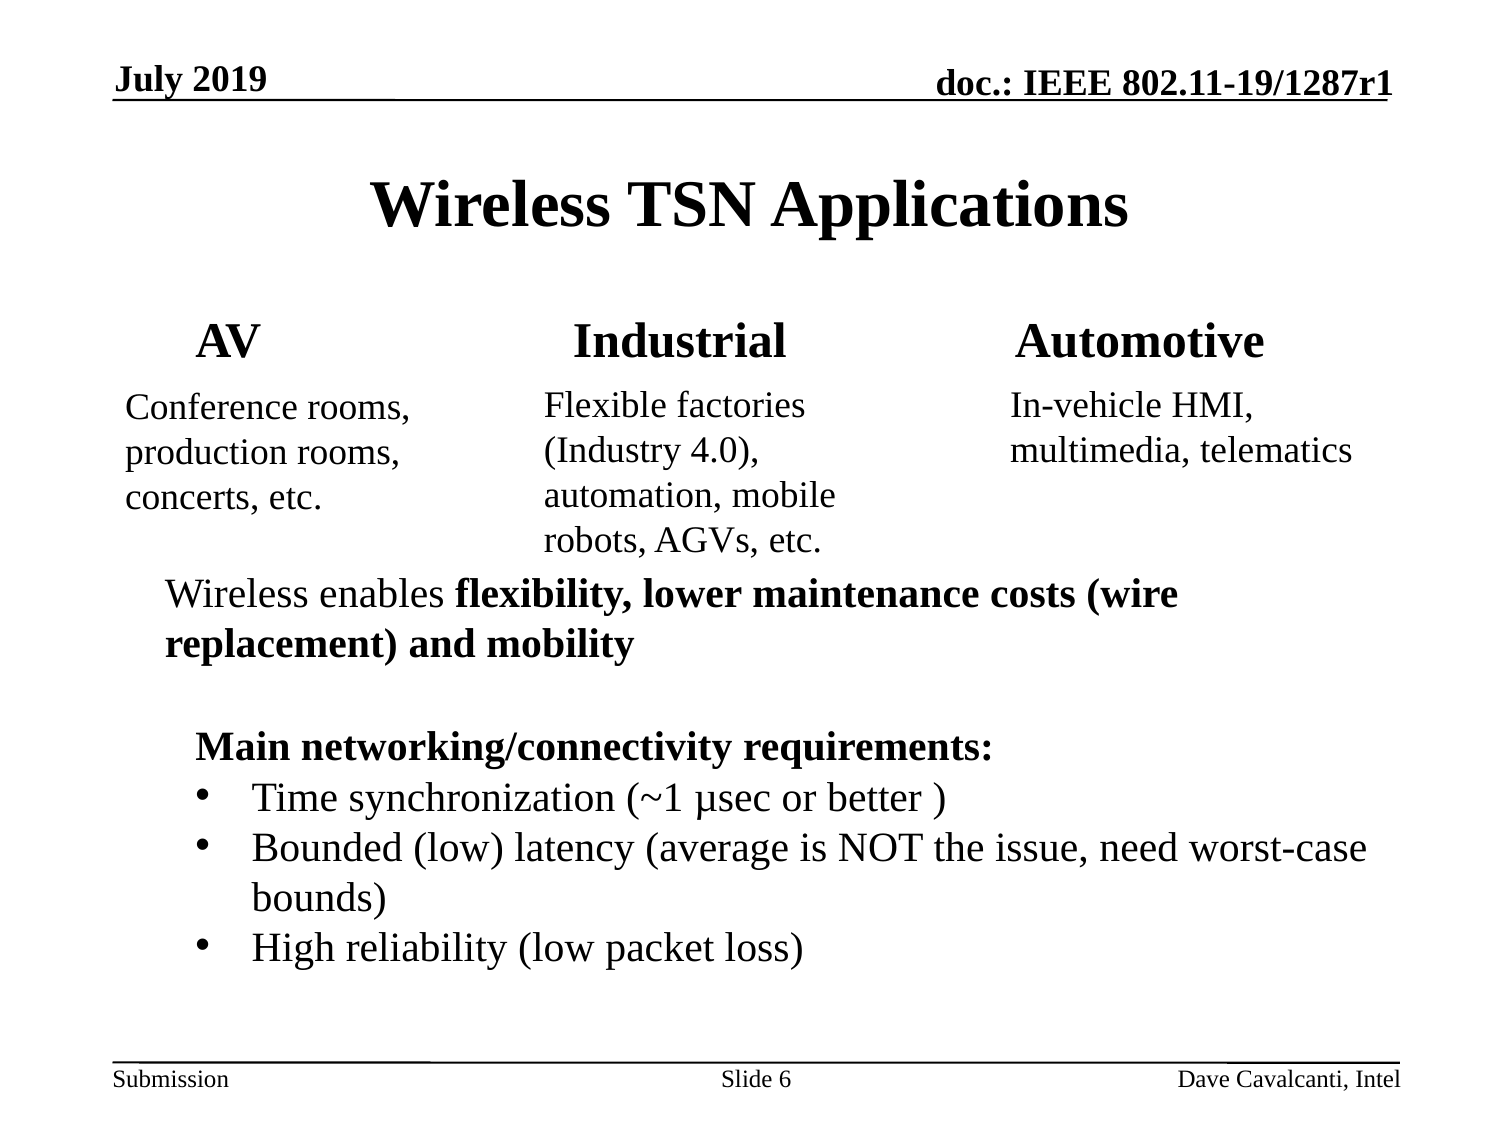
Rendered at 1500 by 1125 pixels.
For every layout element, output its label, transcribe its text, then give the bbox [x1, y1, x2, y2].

title Wireless TSN Applications [112, 112, 1388, 288]
text_box AV [180, 299, 419, 374]
slide_number Slide 6 [712, 1061, 800, 1123]
text_box In-vehicle HMI, multimedia, telematics [995, 372, 1387, 478]
text_box Wireless enables flexibility, lower maintenance costs (wire replacement) and mobility [150, 558, 1421, 674]
text_box Conference rooms, production rooms, concerts, etc. [110, 374, 456, 525]
footer Dave Cavalcanti, Intel [878, 1061, 1402, 1093]
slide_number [114, 54, 423, 100]
text_box Main networking/connectivity requirements: Time synchronization (~1 µsec or better ) Bounded (low) latency (average is NOT the issue, need worst-case bounds) High reliability (low packet loss) [180, 711, 1463, 977]
text_box Industrial [558, 299, 834, 372]
text_box Flexible factories (Industry 4.0), automation, mobile robots, AGVs, etc. [529, 372, 963, 558]
text_box Automotive [999, 299, 1318, 372]
